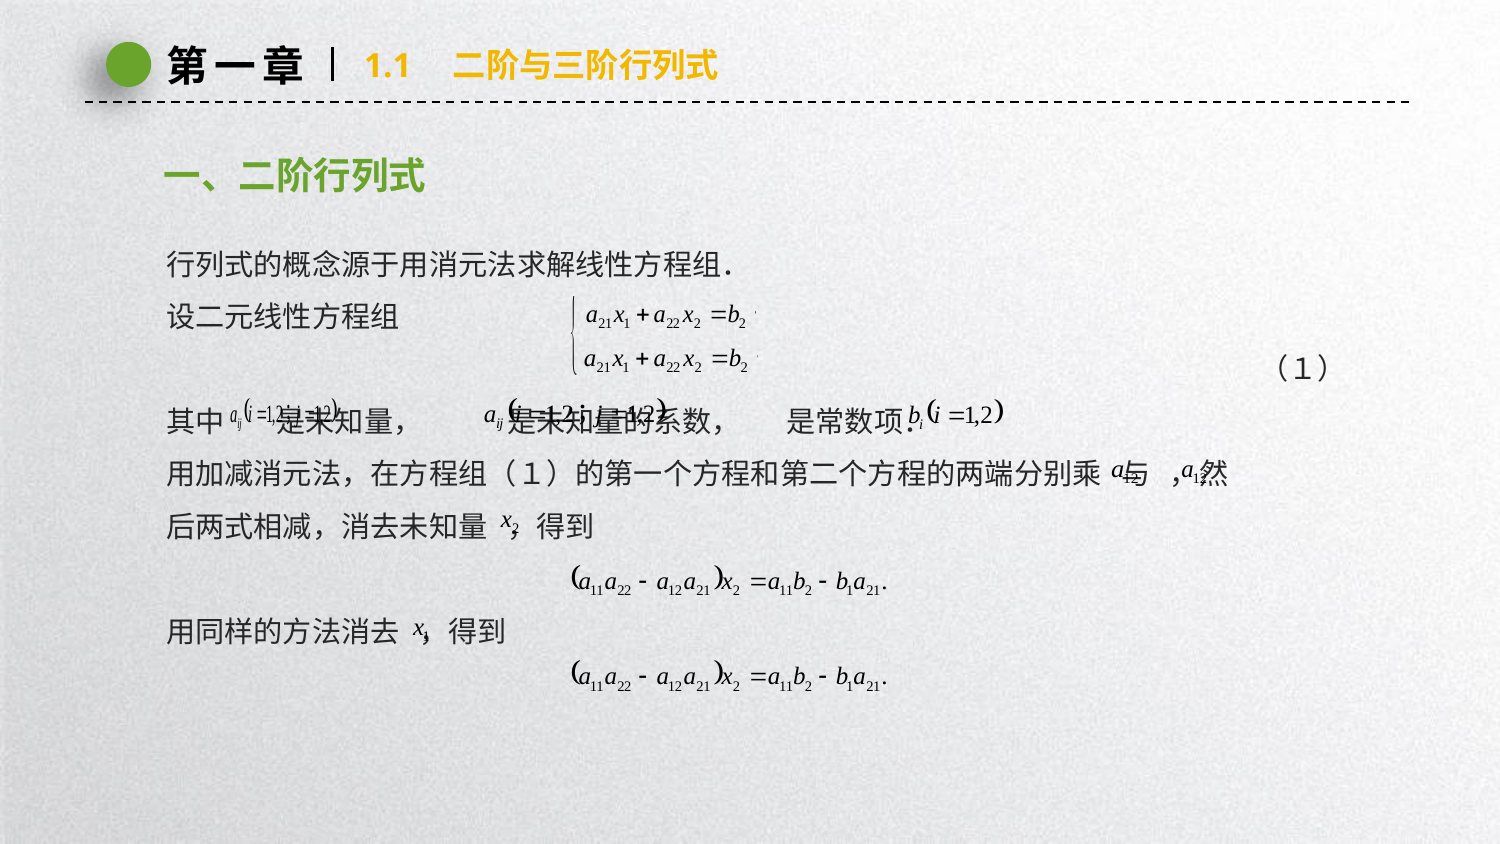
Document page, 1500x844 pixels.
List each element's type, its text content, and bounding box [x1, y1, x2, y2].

text_box 第一章 [152, 32, 320, 97]
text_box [579, 340, 758, 377]
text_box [495, 502, 524, 539]
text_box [227, 397, 339, 438]
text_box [1177, 451, 1211, 488]
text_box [1106, 451, 1143, 488]
picture [0, 0, 1500, 844]
text_box [104, 39, 152, 90]
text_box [567, 659, 891, 696]
text_box 1.1 二阶与三阶行列式 [349, 37, 734, 92]
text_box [407, 609, 434, 646]
text_box 一、二阶行列式 [148, 144, 1360, 205]
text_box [567, 564, 891, 601]
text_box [581, 297, 756, 334]
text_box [904, 398, 1006, 437]
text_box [479, 397, 668, 438]
text_box 行列式的概念源于用消元法求解线性方程组． 设二元线性方程组 （１） 其中 是未知量， 是未知量的系数， 是常数项． 用加减消元法，在方程组（１）的第一个方程和第二个方程的两端分别乘 与 ，然 后两式相减，消去未知量 ，得到 用同样的方法消去 ，得到 [151, 220, 1362, 691]
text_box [567, 296, 581, 385]
